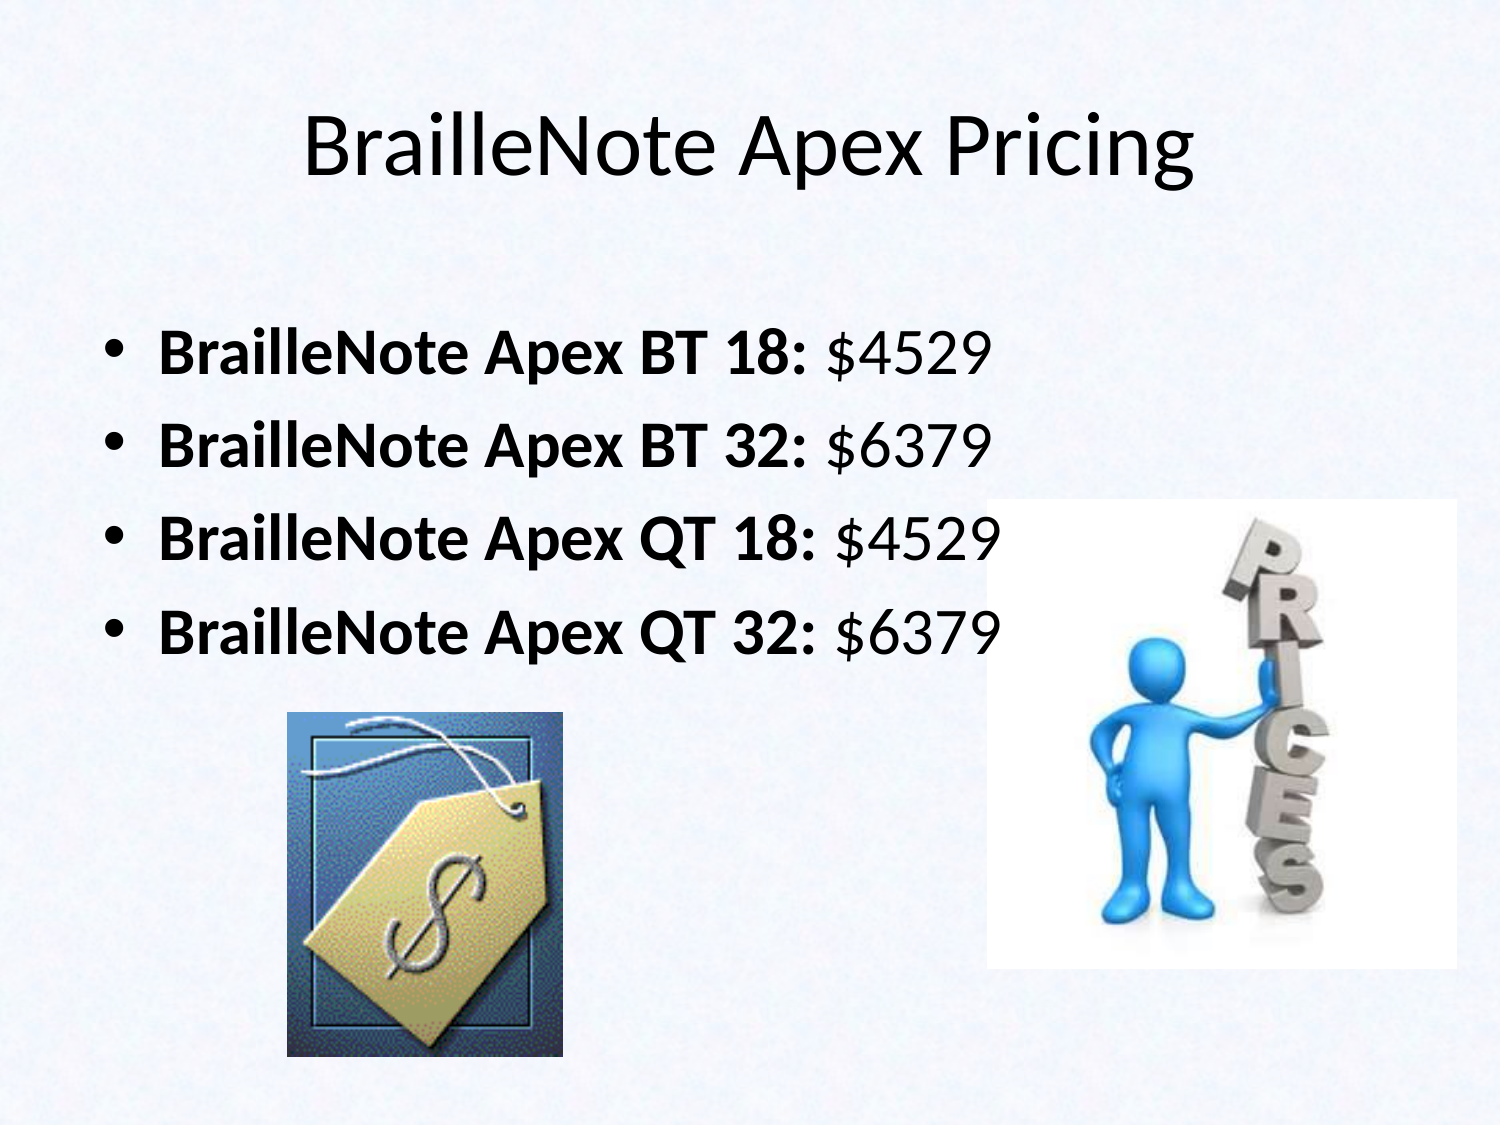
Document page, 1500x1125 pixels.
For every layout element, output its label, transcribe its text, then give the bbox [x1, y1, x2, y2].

list BrailleNote Apex BT 18: $4529 BrailleNote Apex BT 32: $6379 BrailleNote Apex QT 18: $4529 BrailleNote Apex QT 32: $6379 [87, 299, 1438, 1043]
picture [287, 712, 563, 1057]
picture [987, 499, 1457, 969]
title BrailleNote Apex Pricing [75, 45, 1425, 233]
